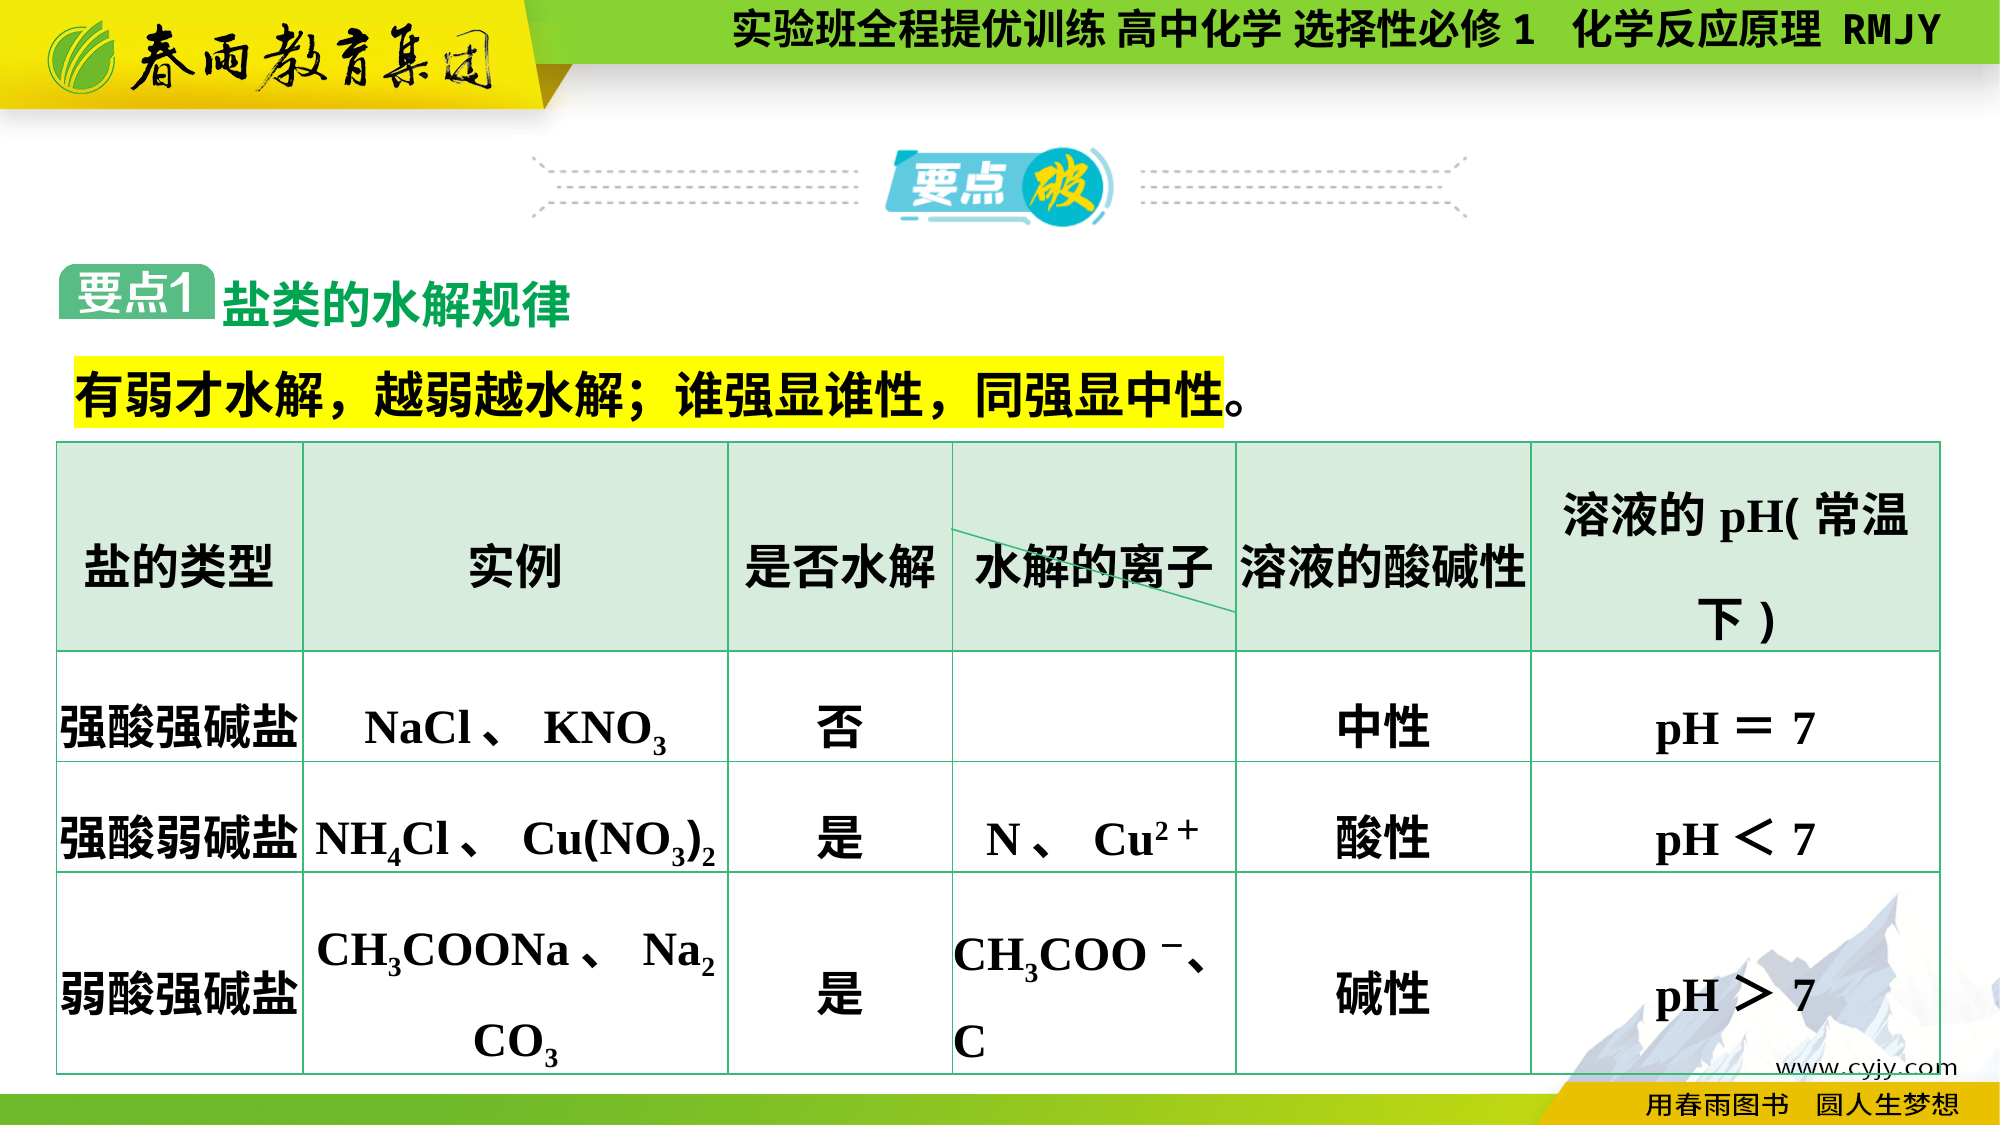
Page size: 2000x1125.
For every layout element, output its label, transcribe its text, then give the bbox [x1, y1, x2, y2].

picture [0, 0, 2000, 1125]
list 盐类的水解规律 有弱才水解，越弱越水解；谁强显谁性，同强显中性。 [59, 236, 1944, 422]
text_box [950, 528, 1237, 613]
